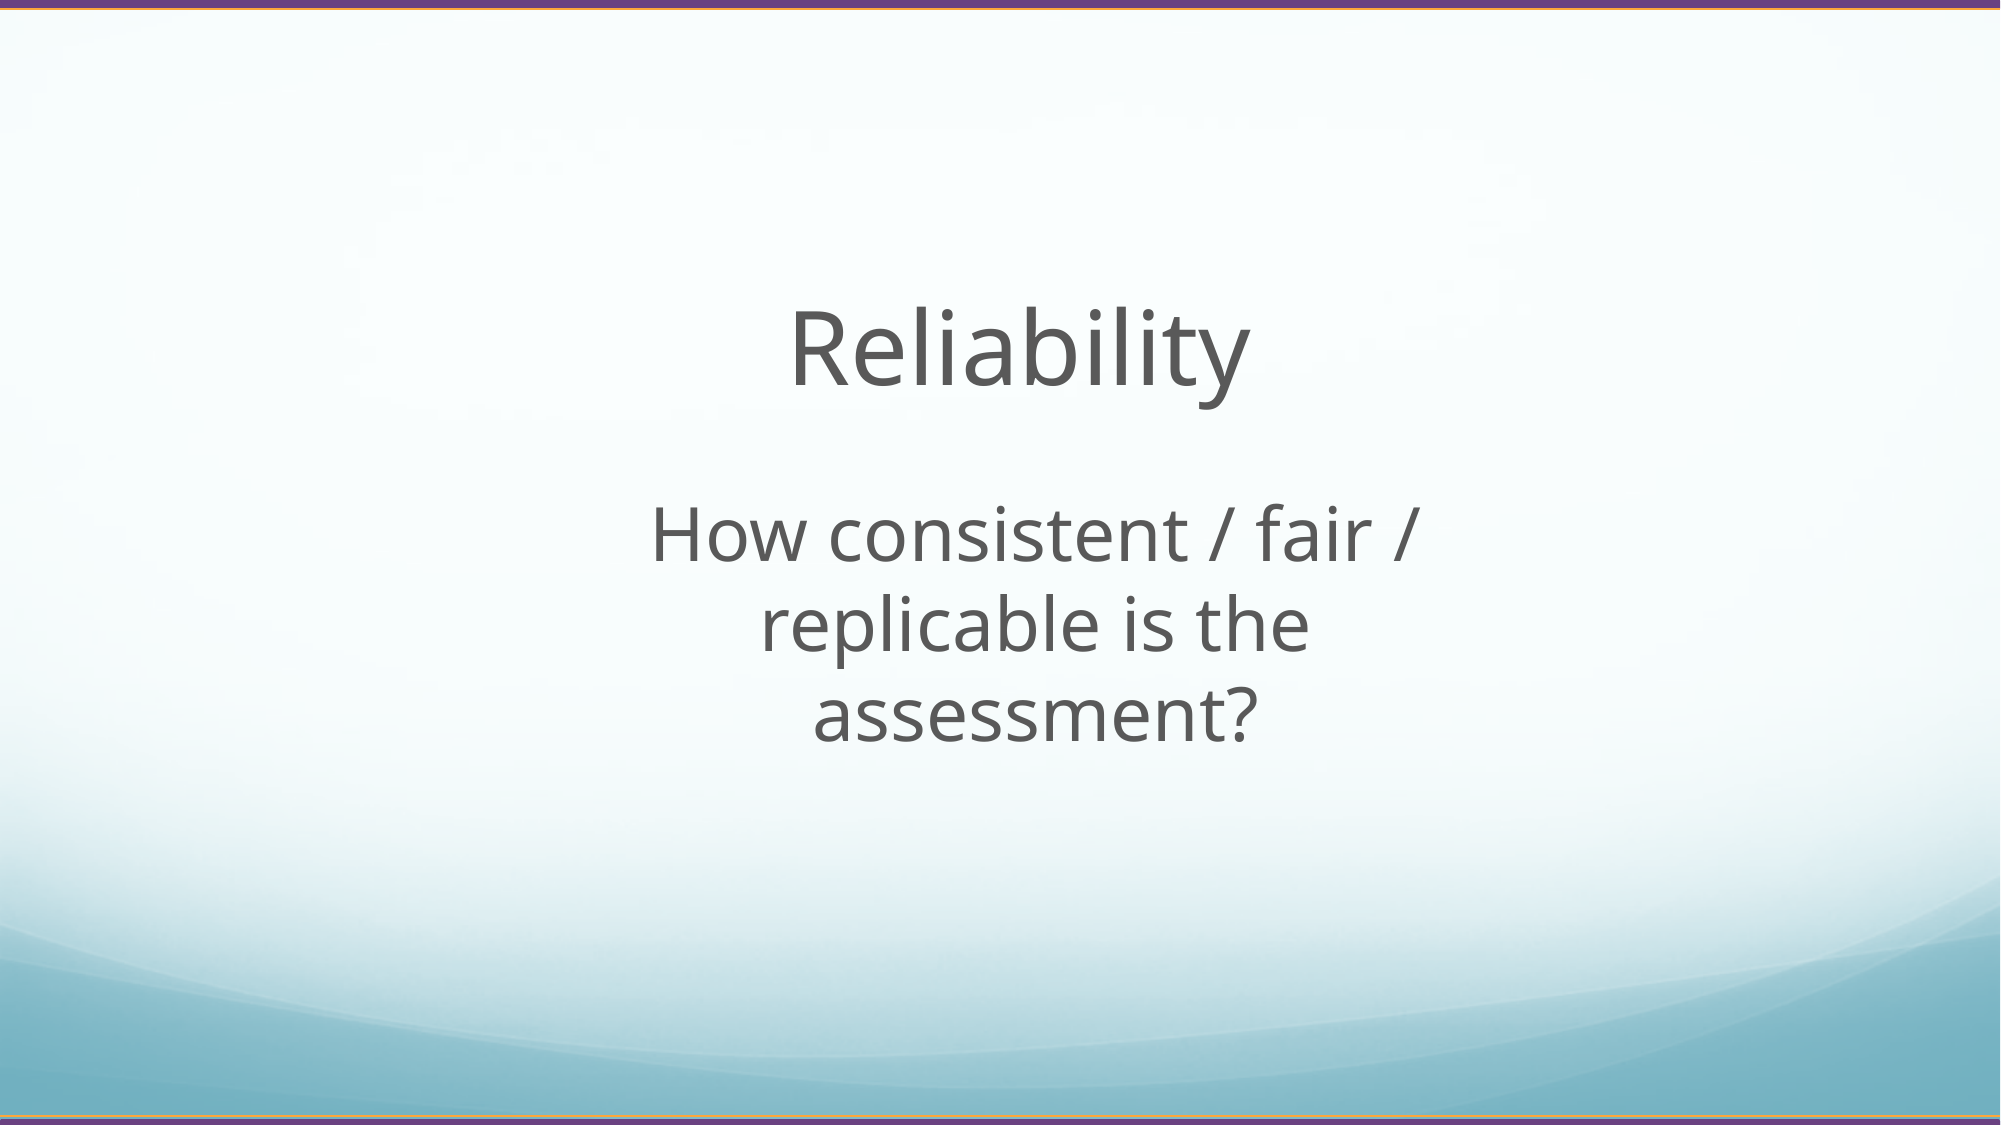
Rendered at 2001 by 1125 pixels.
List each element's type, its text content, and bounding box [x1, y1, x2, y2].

list Reliability How consistent / fair / replicable is the assessment? [512, 274, 1526, 879]
